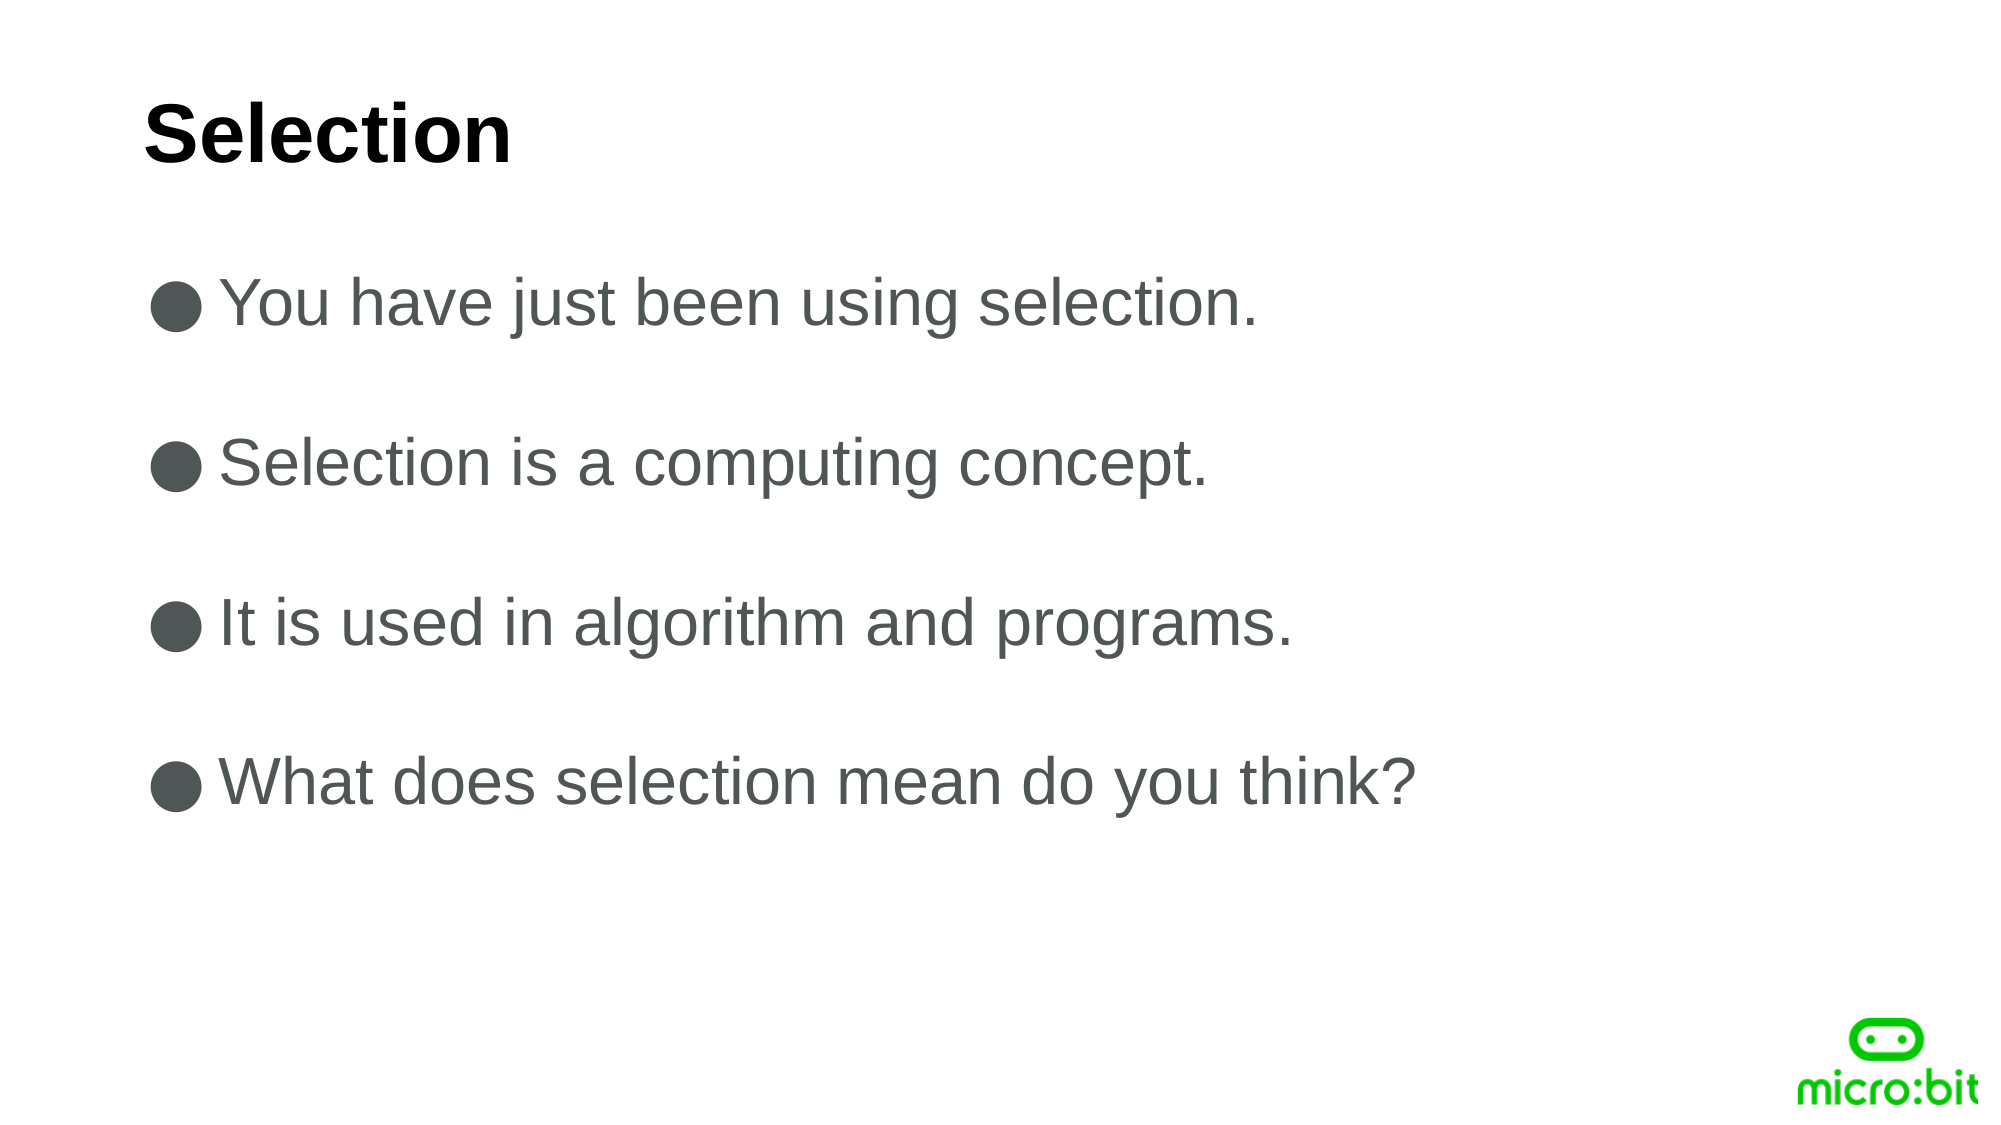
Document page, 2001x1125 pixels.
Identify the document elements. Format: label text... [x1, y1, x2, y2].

text_box Selection You have just been using selection. Selection is a computing concept. It is used in algorithm and programs. What does selection mean do you think? [128, 0, 1881, 809]
picture [1797, 1017, 1978, 1106]
